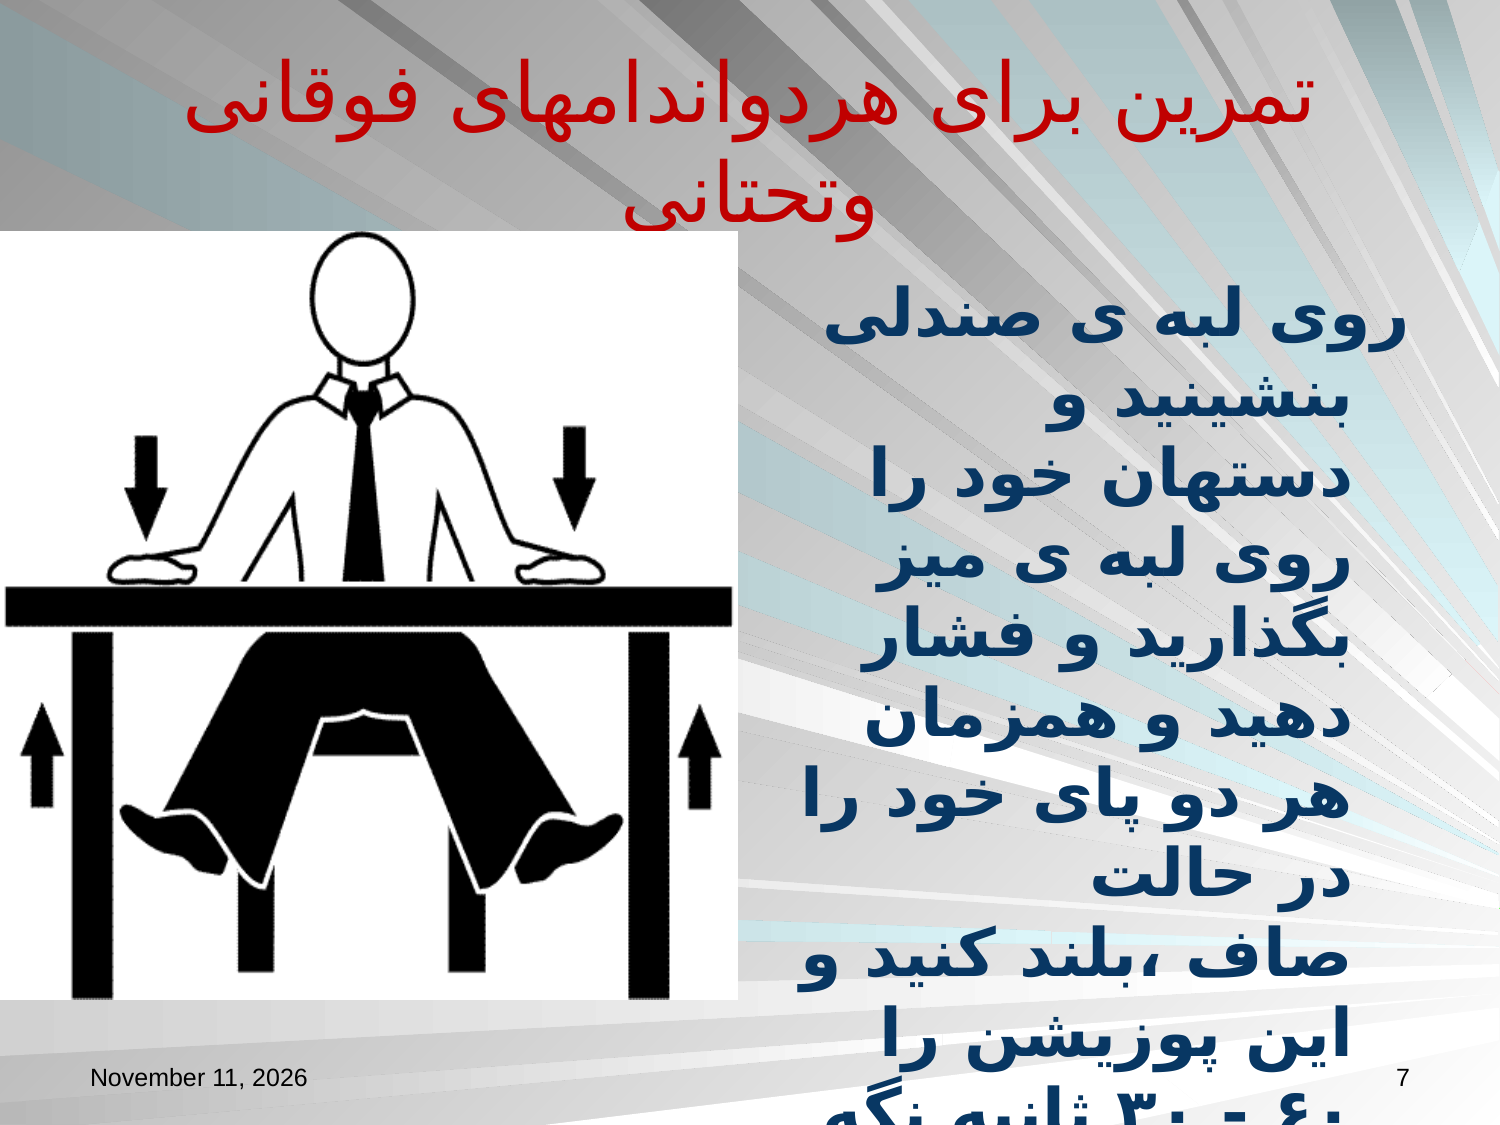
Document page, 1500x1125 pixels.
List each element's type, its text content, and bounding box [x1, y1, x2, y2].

title تمرین برای هردواندامهای فوقانی وتحتانی [74, 45, 1426, 234]
list روی لبه ی صندلی بنشینید و دستهان خود را روی لبه ی میز بگذارید و فشار دهید و همزمان هر دو پای خود را در حالت صاف ،بلند کنید و این پوزیشن را ۶۰ - ۳۰ ثانیه نگه دارید . [762, 262, 1426, 1006]
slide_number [74, 1023, 426, 1100]
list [0, 231, 738, 1000]
slide_number 7 [1074, 1023, 1426, 1100]
